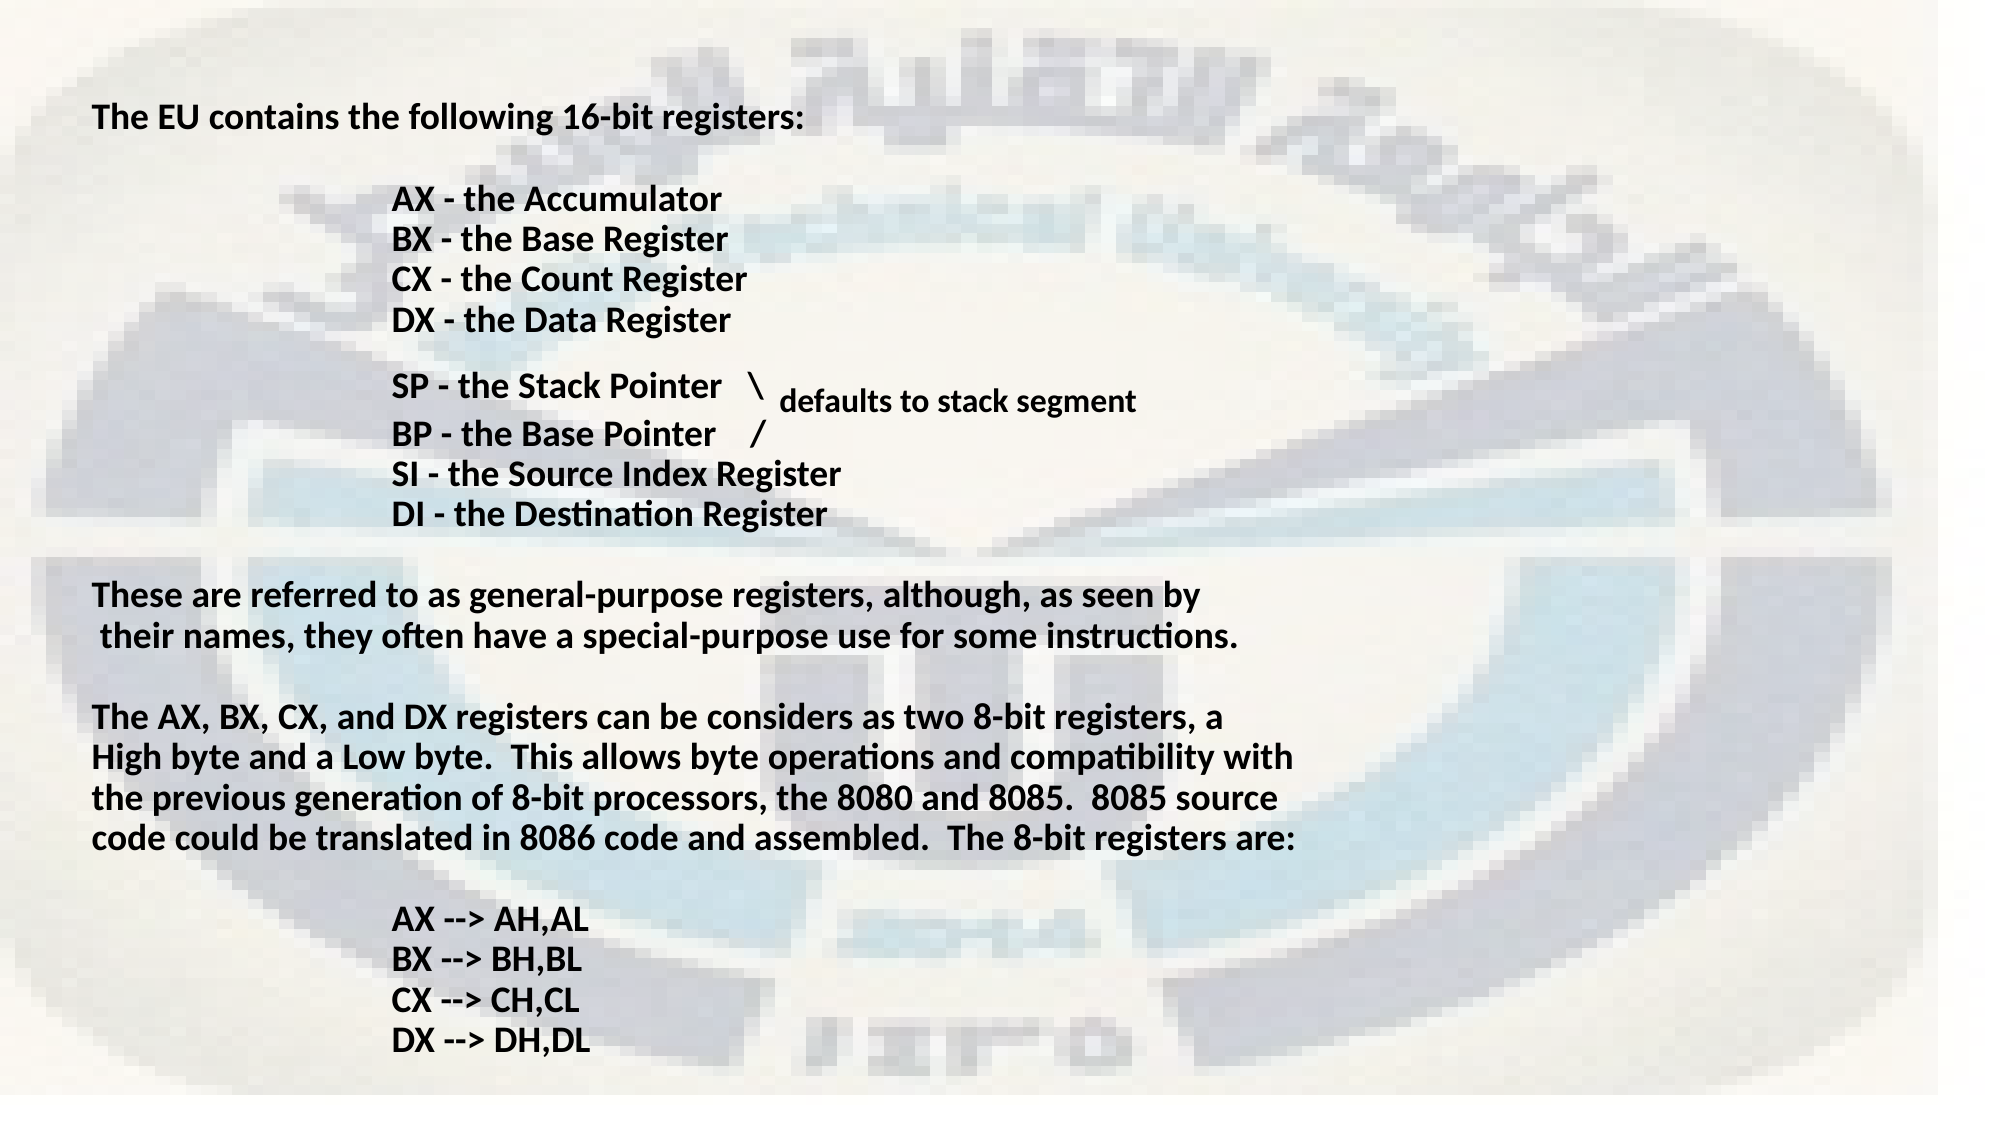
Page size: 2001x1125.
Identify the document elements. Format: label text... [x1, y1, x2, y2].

text_box The EU contains the following 16-bit registers: AX - the Accumulator BX - the Base Register CX - the Count Register DX - the Data Register SP - the Stack Pointer \ defaults to stack segment BP - the Base Pointer / SI - the Source Index Register DI - the Destination Register These are referred to as general-purpose registers, although, as seen by their names, they often have a special-purpose use for some instructions. The AX, BX, CX, and DX registers can be considers as two 8-bit registers, a High byte and a Low byte. This allows byte operations and compatibility with the previous generation of 8-bit processors, the 8080 and 8085. 8085 source code could be translated in 8086 code and assembled. The 8-bit registers are: AX --> AH,AL BX --> BH,BL CX --> CH,CL DX --> DH,DL [76, 90, 1319, 1109]
text_box Label Operator Operand[s] ;Comment INIT: mov ax, bx ; Copy contents of bx into ax Label - INIT: Operator - mov Operands - ax and bx Comment - alphanumeric string between ; and \n Not case sensitive Unlike other assemblers, destination operand is first mov is the mnemonic that the assembler translates into an opcode [0, 0, 2000, 1125]
